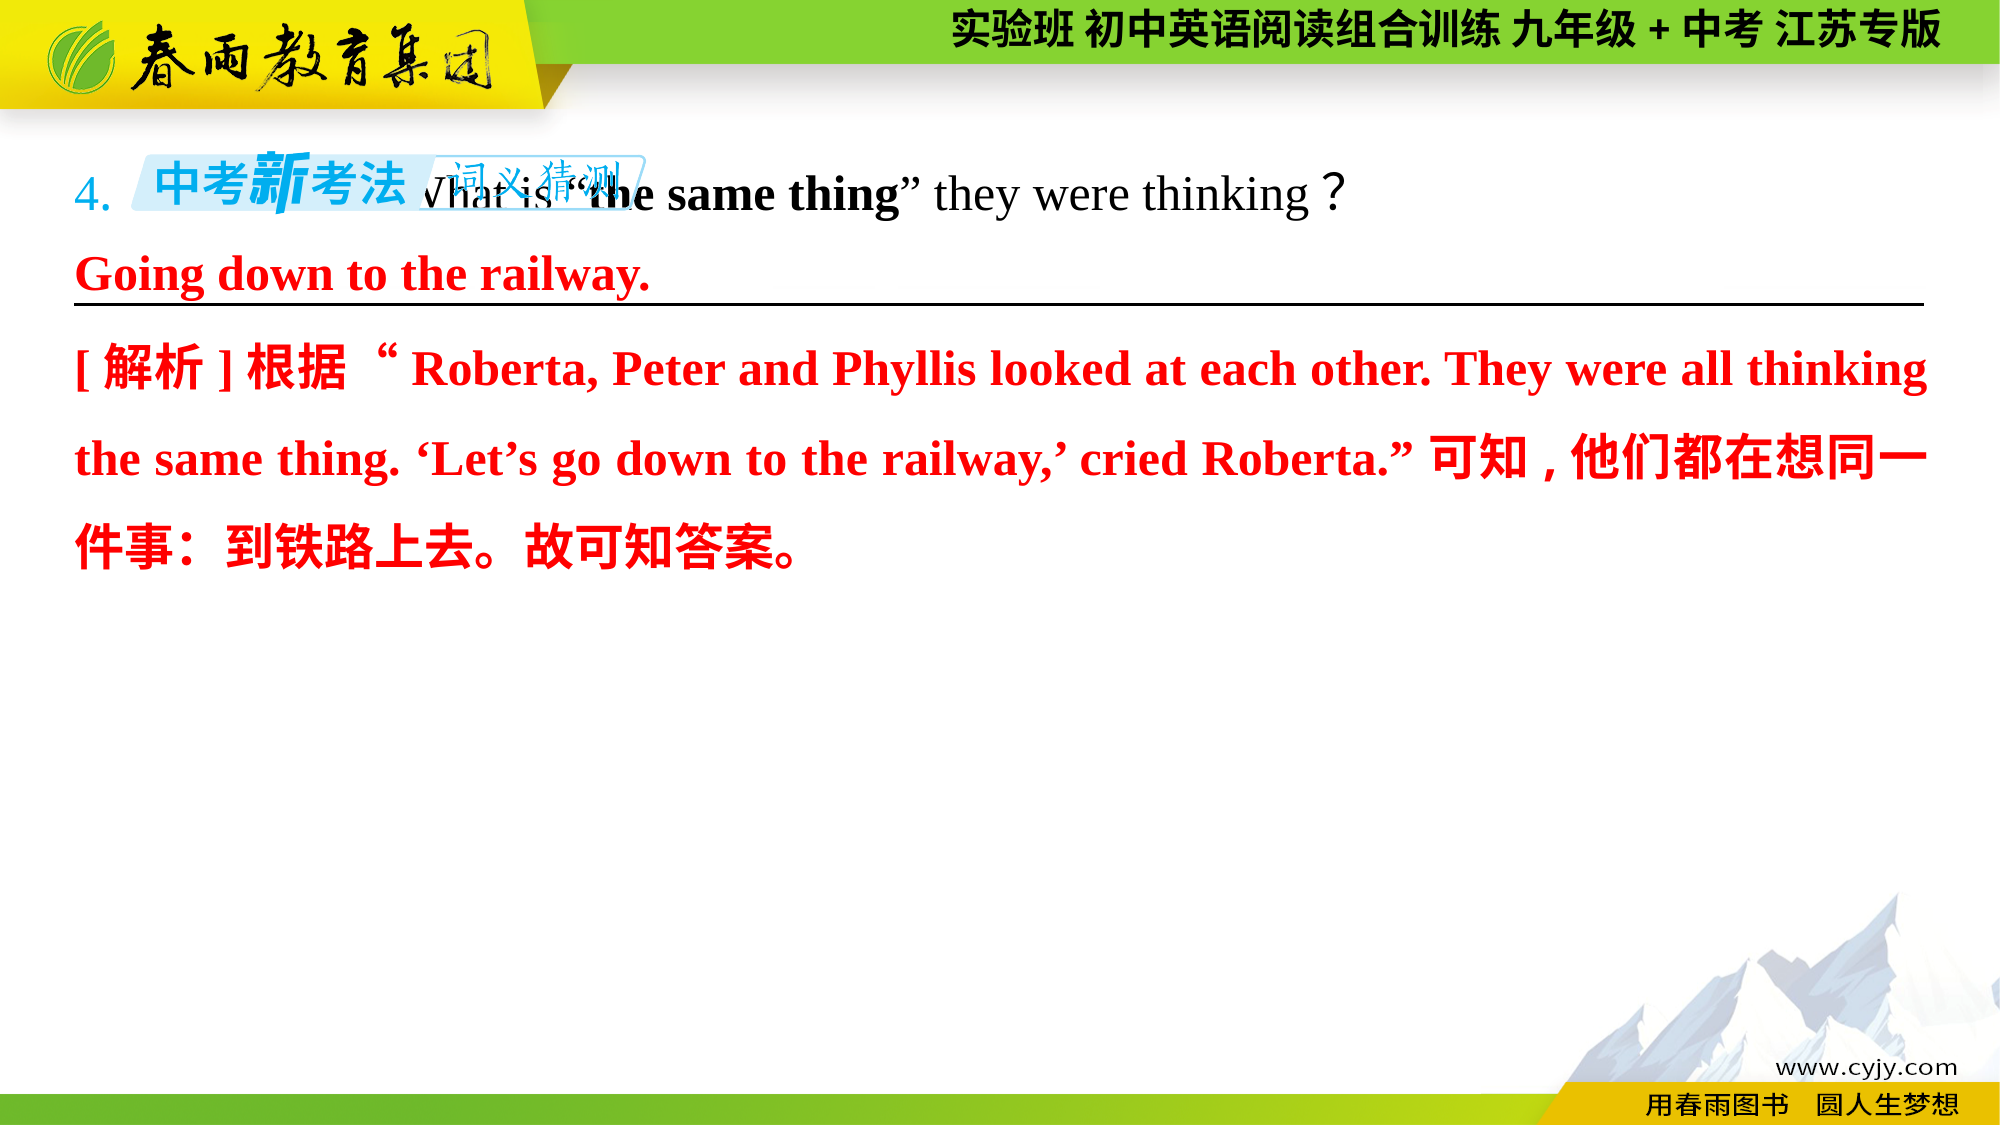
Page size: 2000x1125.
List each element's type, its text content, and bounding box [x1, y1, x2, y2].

list 4. What is “the same thing” they were thinking？ ———————— —— ———— ———— [59, 122, 1944, 203]
text_box [解析]根据“Roberta, Peter and Phyllis looked at each other. They were all thinking the same thing. ‘Let’s go down to the railway,’ cried Roberta.”可知,他们都在想同一件事：到铁路上去。故可知答案。 [59, 297, 1944, 583]
text_box Going down to the railway. [59, 203, 1944, 297]
picture [0, 0, 2000, 1125]
